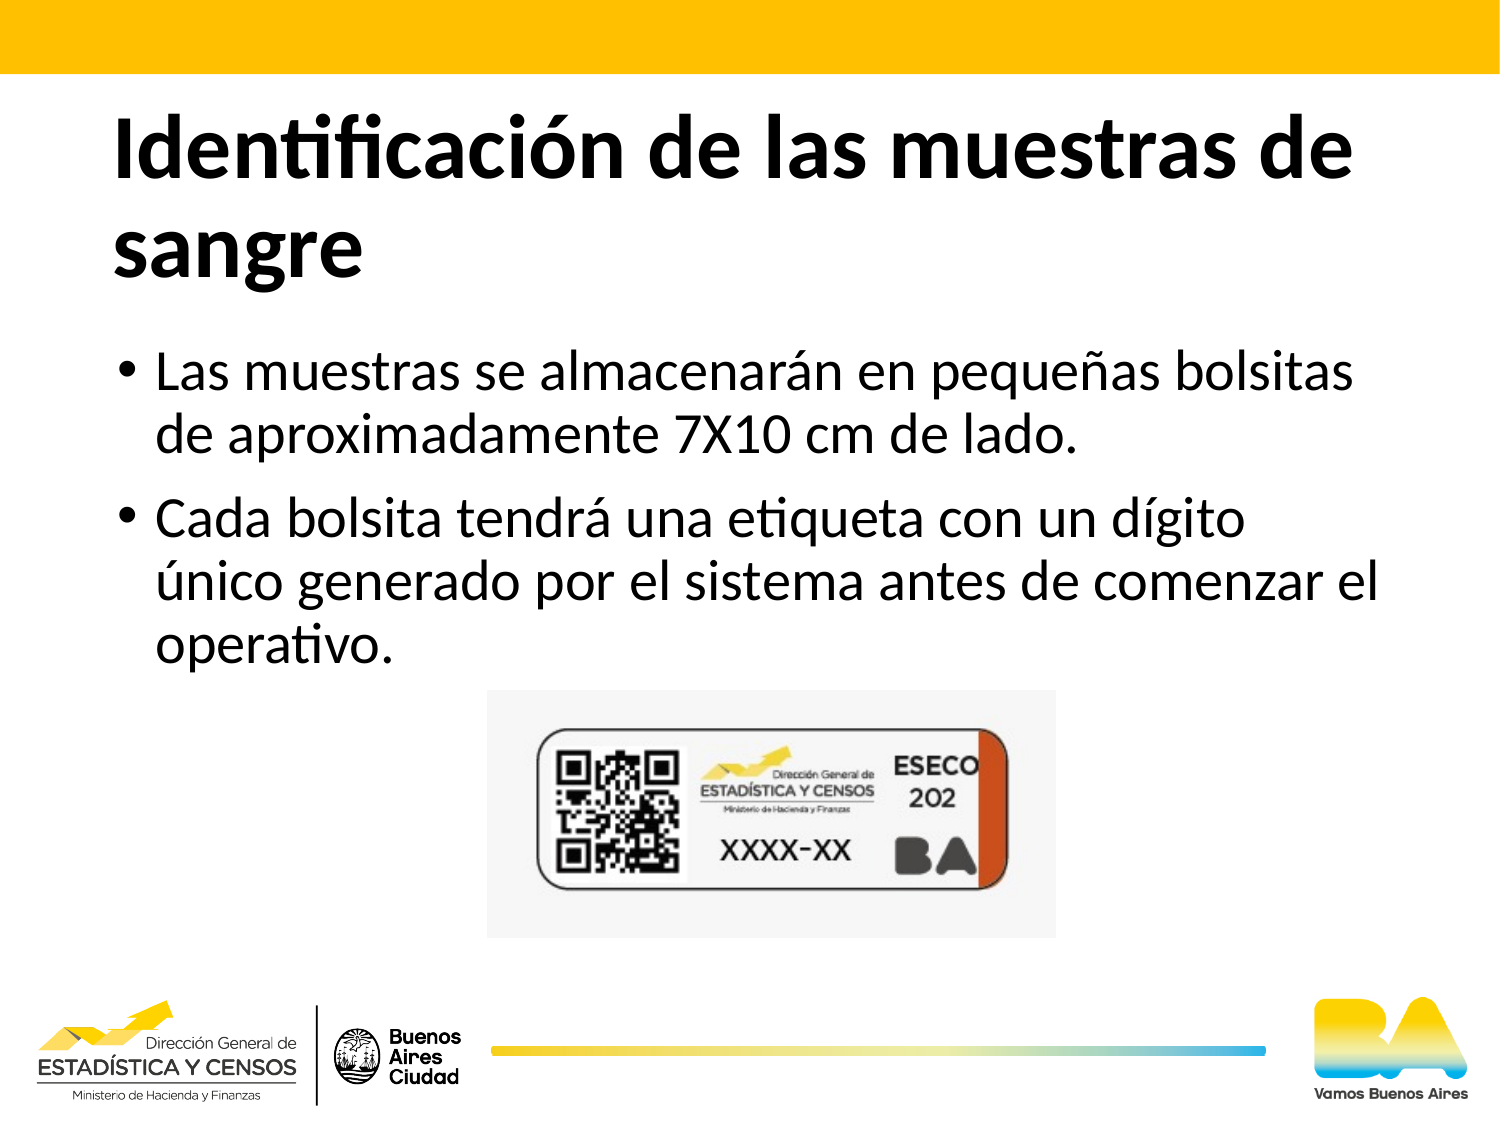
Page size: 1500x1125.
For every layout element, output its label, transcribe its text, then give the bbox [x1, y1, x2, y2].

title Identificación de las muestras de sangre [97, 89, 1391, 307]
picture [1314, 997, 1468, 1099]
picture [487, 690, 1056, 938]
text_box [0, 0, 1500, 75]
picture [491, 1046, 1266, 1056]
list Las muestras se almacenarán en pequeñas bolsitas de aproximadamente 7X10 cm de lado. Cada bolsita tendrá una etiqueta con un dígito único generado por el sistema antes de comenzar el operativo. [102, 332, 1397, 1047]
picture [25, 988, 488, 1112]
